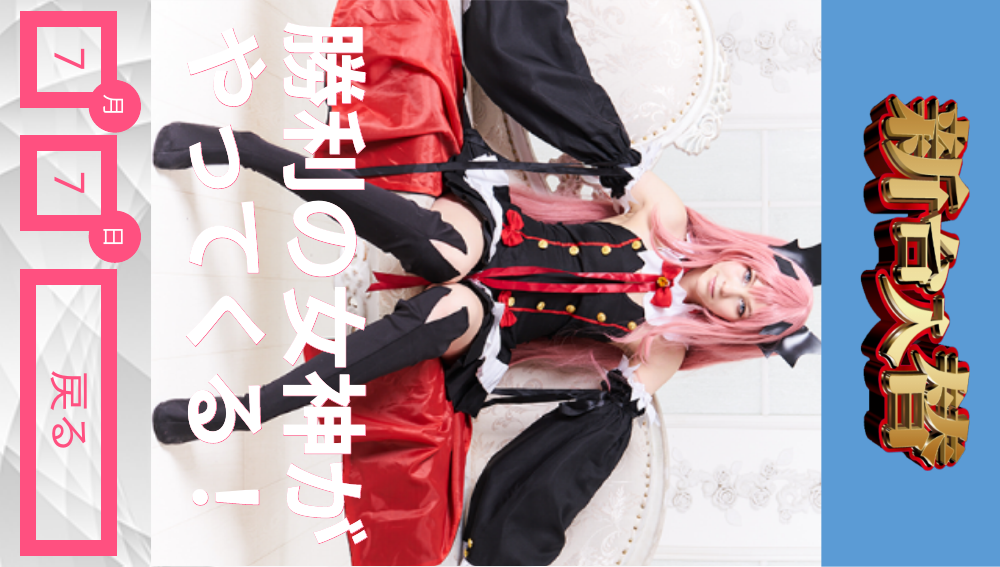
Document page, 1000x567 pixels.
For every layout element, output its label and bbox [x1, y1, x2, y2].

text_box [28, 116, 141, 263]
picture [0, 0, 1000, 567]
text_box [171, 23, 376, 543]
text_box [27, 276, 109, 548]
text_box [28, 0, 141, 116]
